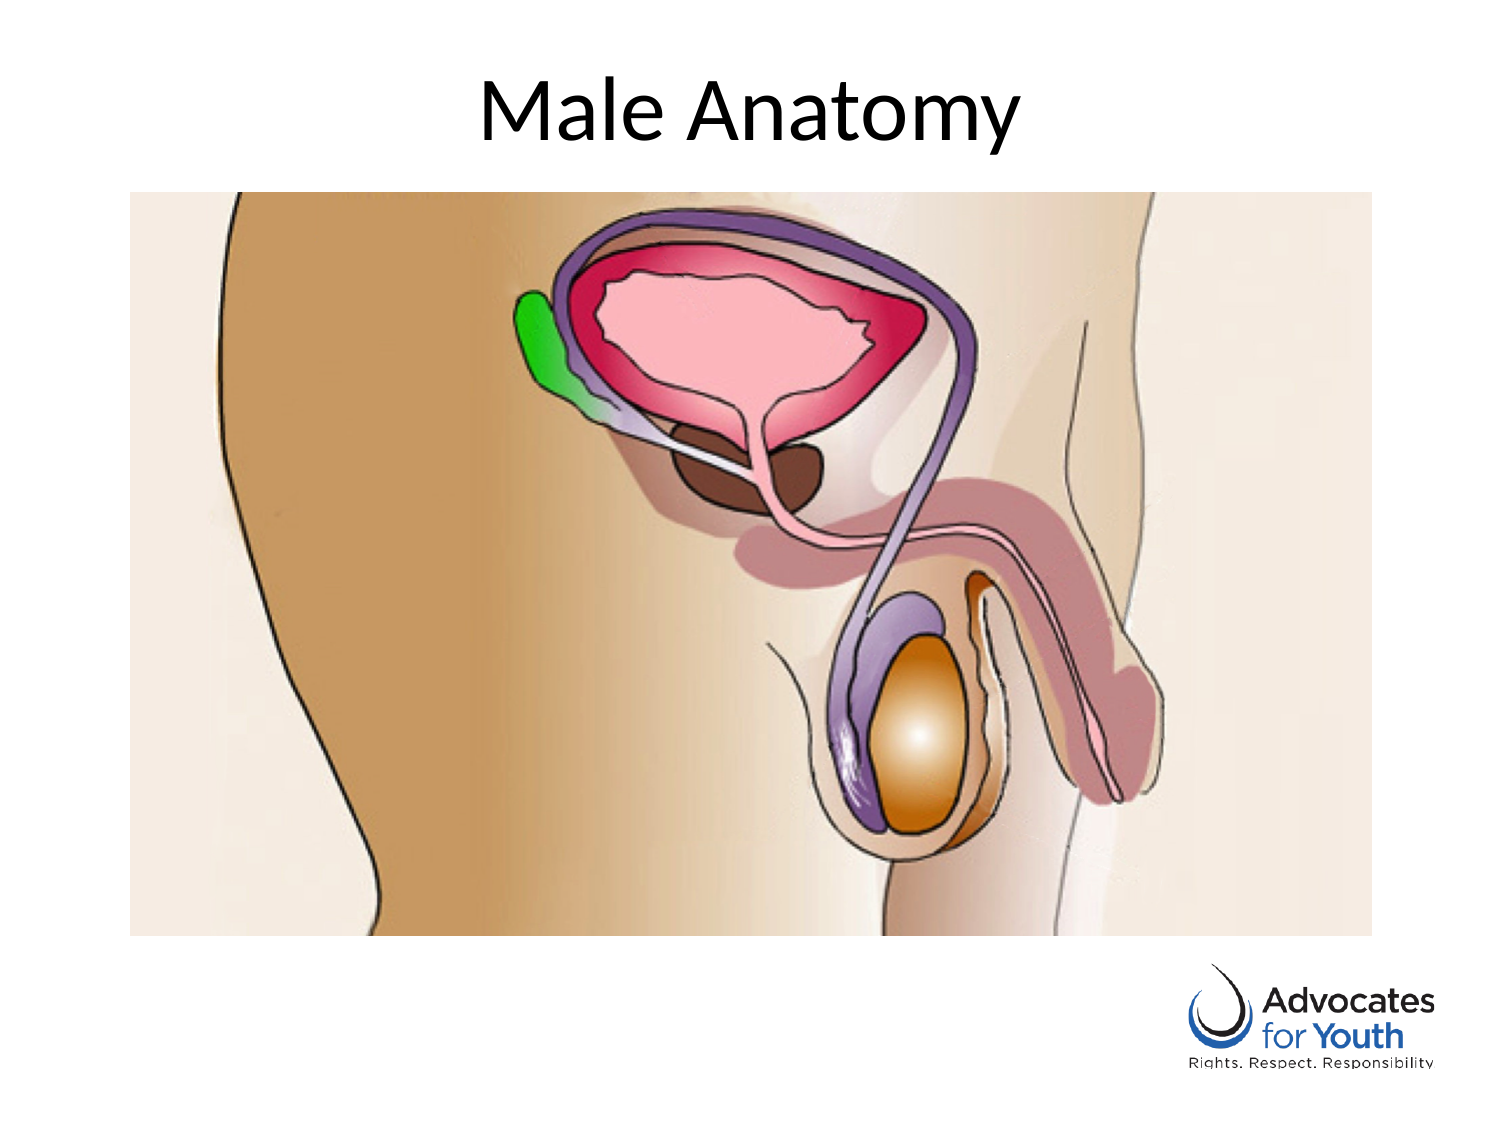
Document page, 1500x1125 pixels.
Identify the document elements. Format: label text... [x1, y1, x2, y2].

title Male Anatomy [0, 9, 1500, 198]
picture [1188, 962, 1435, 1069]
picture [129, 191, 1373, 937]
